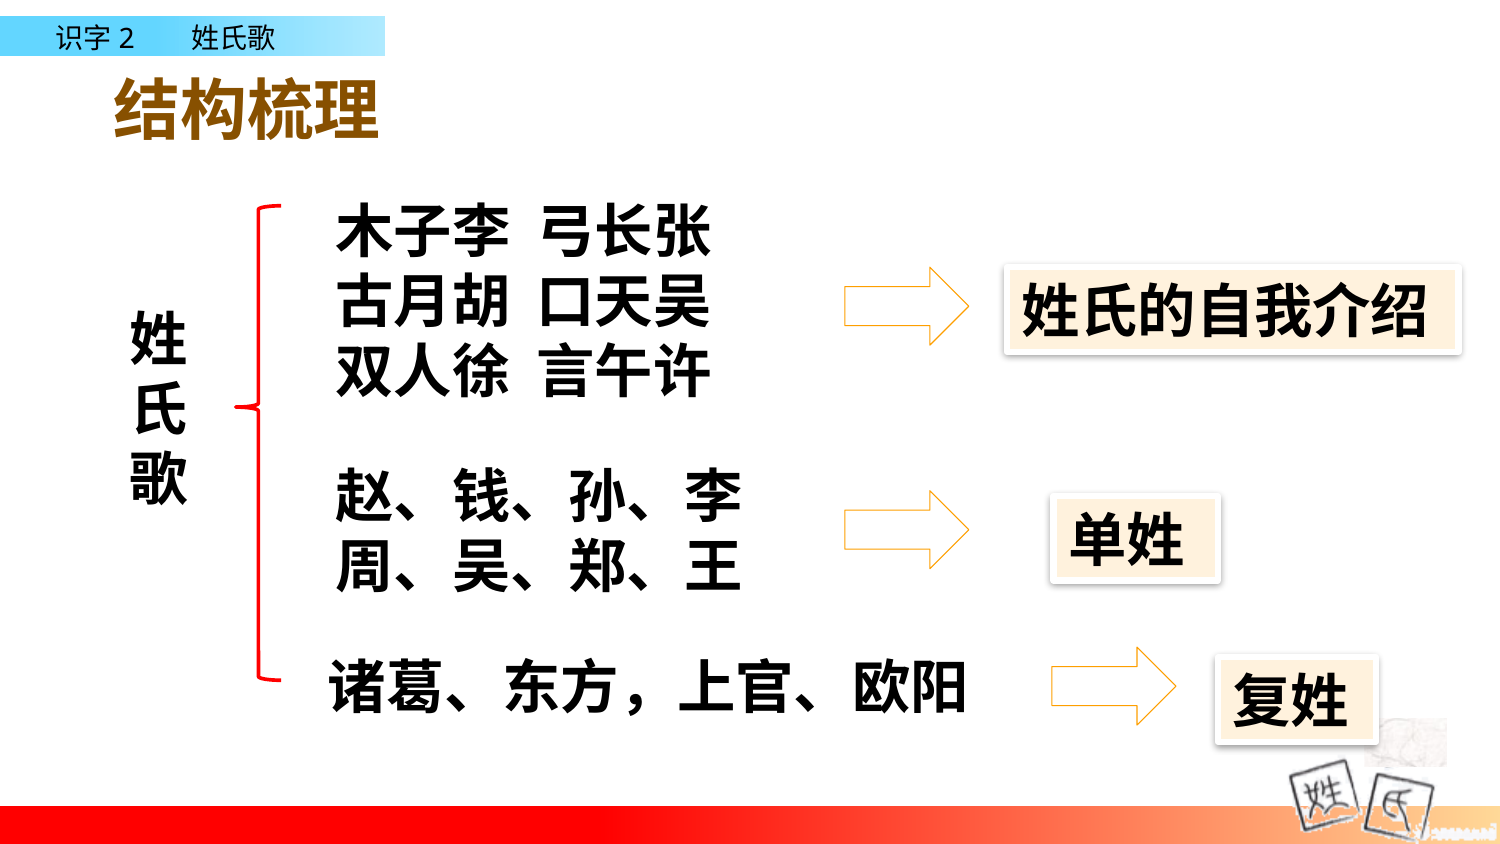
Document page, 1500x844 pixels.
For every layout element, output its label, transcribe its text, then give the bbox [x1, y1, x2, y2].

text_box 复姓 [1215, 654, 1379, 745]
text_box 全包围 结构 [990, 806, 994, 843]
text_box 诸葛、东方，上官、欧阳 [311, 641, 1009, 730]
text_box 姓氏的自我介绍 [1004, 264, 1462, 355]
text_box 姓氏歌 [114, 294, 210, 520]
text_box 结构梳理 [102, 62, 467, 154]
text_box 赵、钱、孙、李 周、吴、郑、王 [313, 449, 766, 608]
text_box [842, 265, 971, 348]
text_box 木子李 弓长张 古月胡 口天吴 双人徐 言午许 [319, 184, 803, 413]
text_box 单姓 [1050, 493, 1221, 584]
picture [1232, 718, 1500, 844]
text_box [842, 488, 971, 571]
text_box [234, 204, 282, 682]
text_box [1166, 806, 1170, 843]
text_box [1049, 645, 1179, 727]
